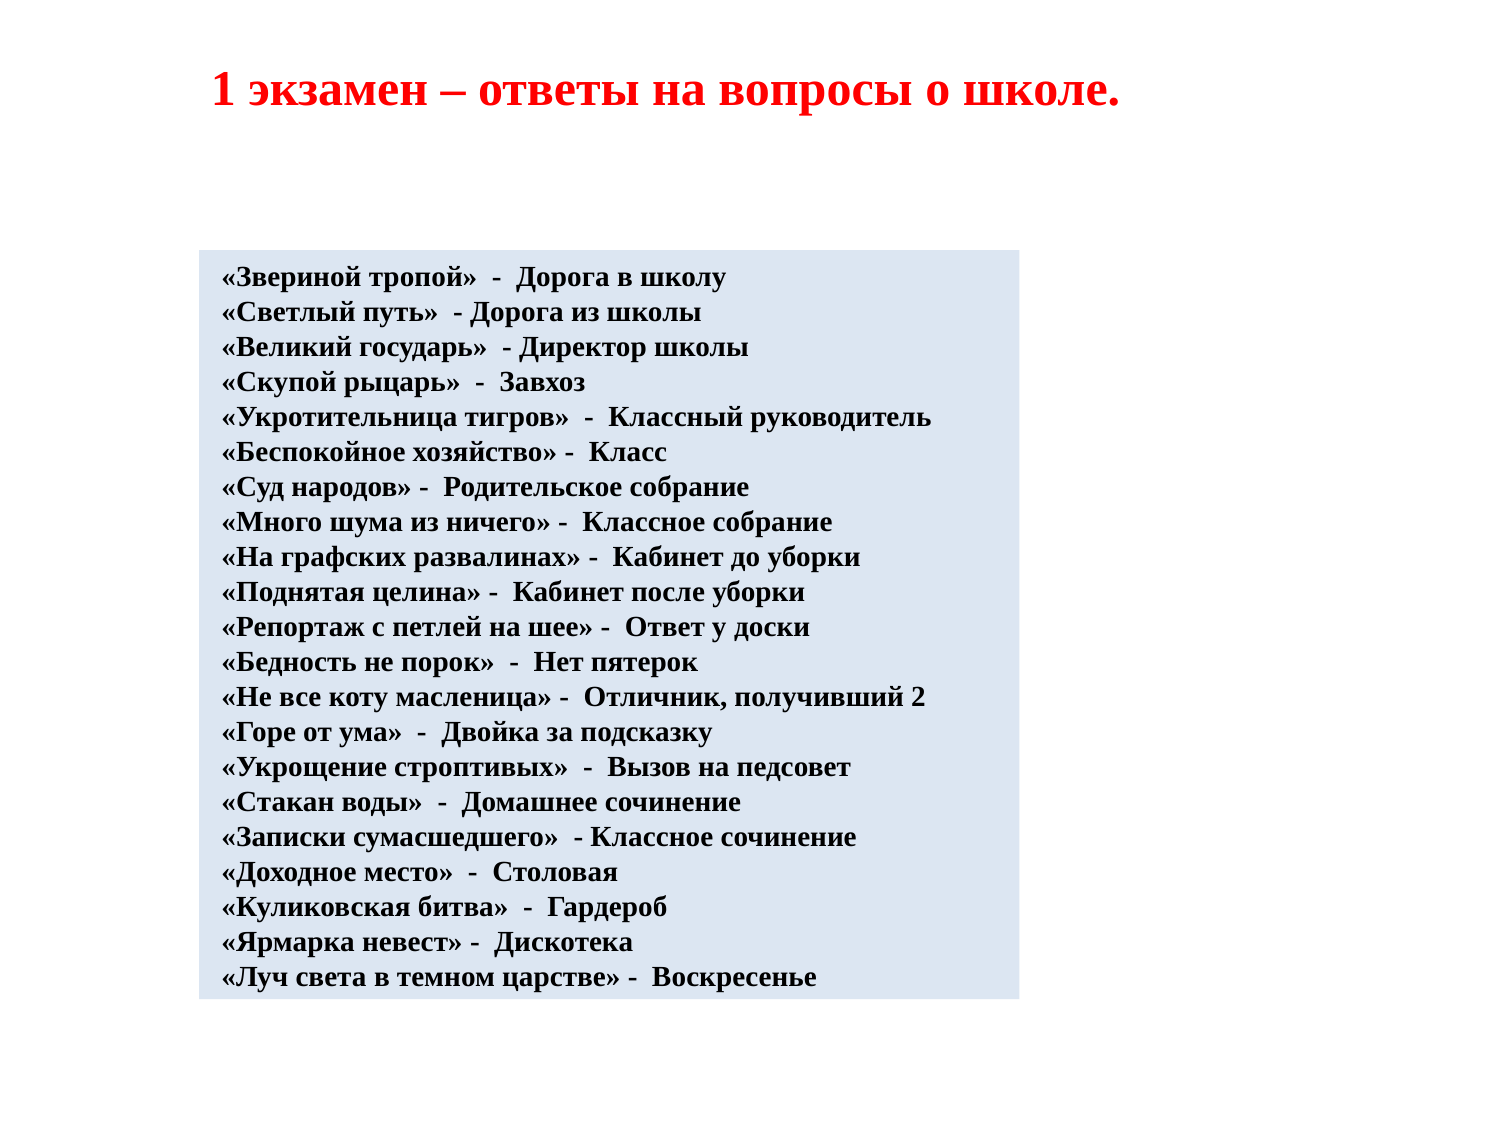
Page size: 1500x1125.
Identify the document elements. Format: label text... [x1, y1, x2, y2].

text_box «Звериной тропой» - Дорога в школу «Светлый путь» - Дорога из школы «Великий государь» - Директор школы «Скупой рыцарь» - Завхоз «Укротительница тигров» - Классный руководитель «Беспокойное хозяйство» - Класс «Суд народов» - Родительское собрание «Много шума из ничего» - Классное собрание «На графских развалинах» - Кабинет до уборки «Поднятая целина» - Кабинет после уборки «Репортаж с петлей на шее» - Ответ у доски «Бедность не порок» - Нет пятерок «Не все коту масленица» - Отличник, получивший 2 «Горе от ума» - Двойка за подсказку «Укрощение строптивых» - Вызов на педсовет «Стакан воды» - Домашнее сочинение «Записки сумасшедшего» - Классное сочинение «Доходное место» - Столовая «Куликовская битва» - Гардероб «Ярмарка невест» - Дискотека «Луч света в темном царстве» - Воскресенье [199, 250, 1020, 1000]
text_box 1 экзамен – ответы на вопросы о школе. [0, 47, 1372, 203]
